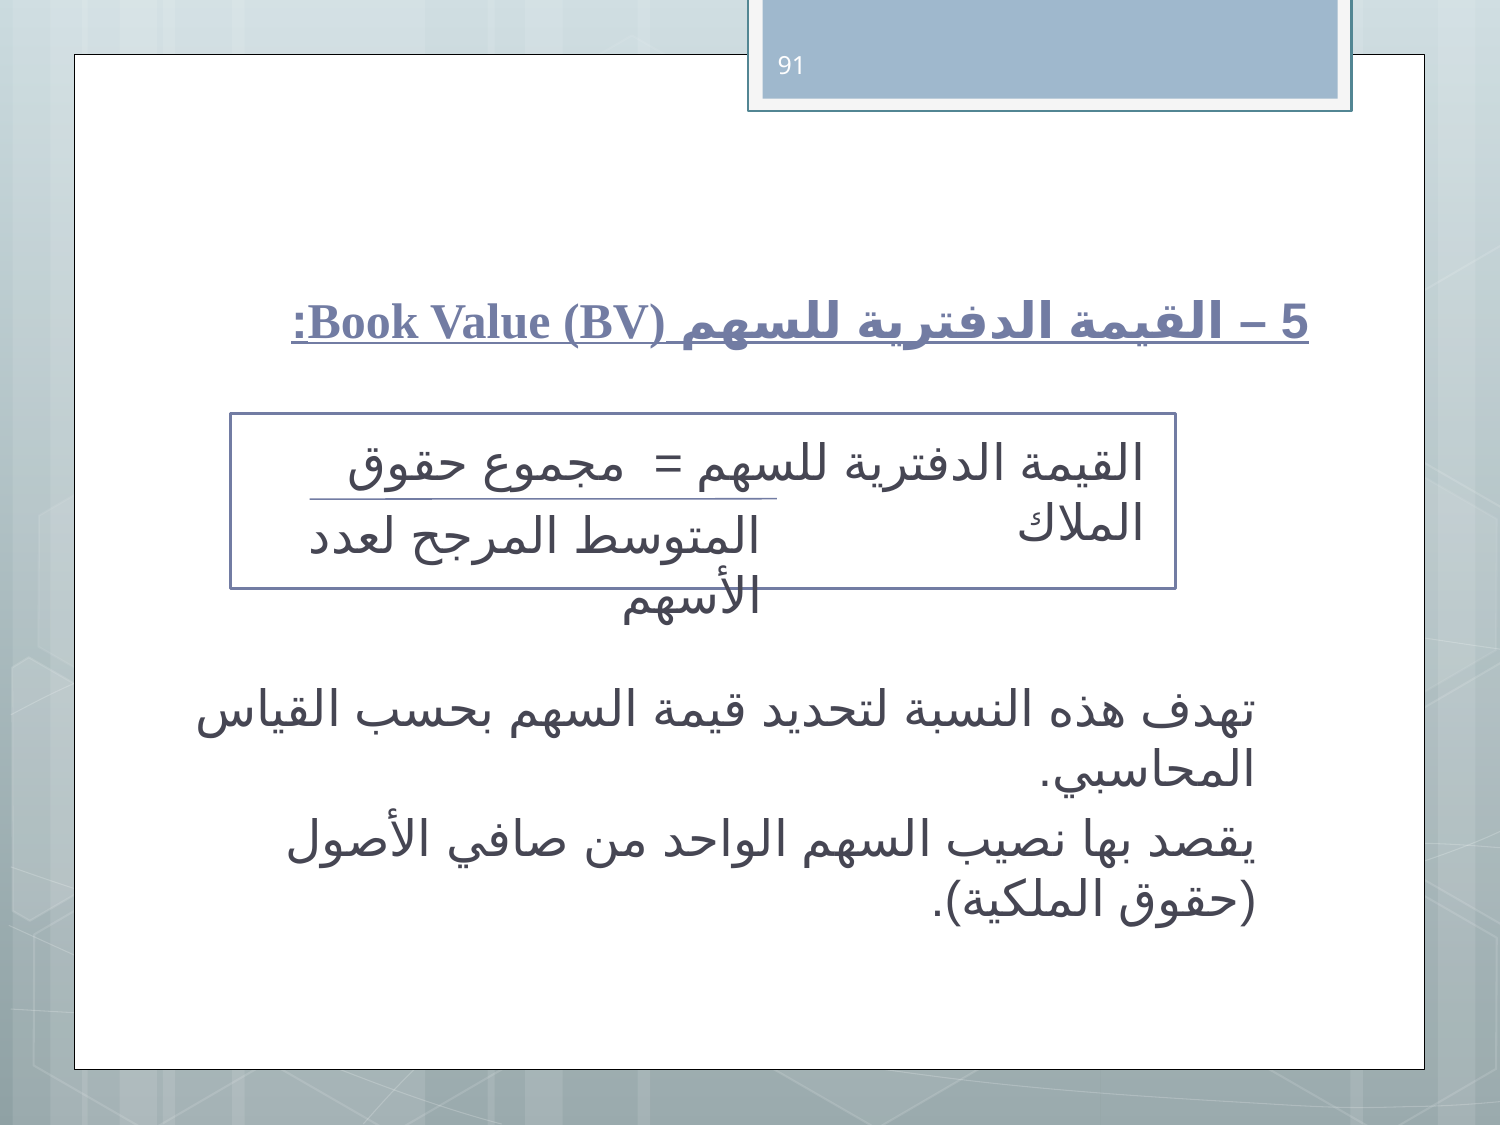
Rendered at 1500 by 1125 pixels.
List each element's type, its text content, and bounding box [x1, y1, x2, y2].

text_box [229, 412, 1176, 589]
slide_number 91 [762, 36, 982, 97]
list تهدف هذه النسبة لتحديد قيمة السهم بحسب القياس المحاسبي. يقصد بها نصيب السهم الواحد من صافي الأصول (حقوق الملكية). [171, 668, 1283, 839]
title 5 – القيمة الدفترية للسهم Book Value (BV): [171, 168, 1324, 357]
